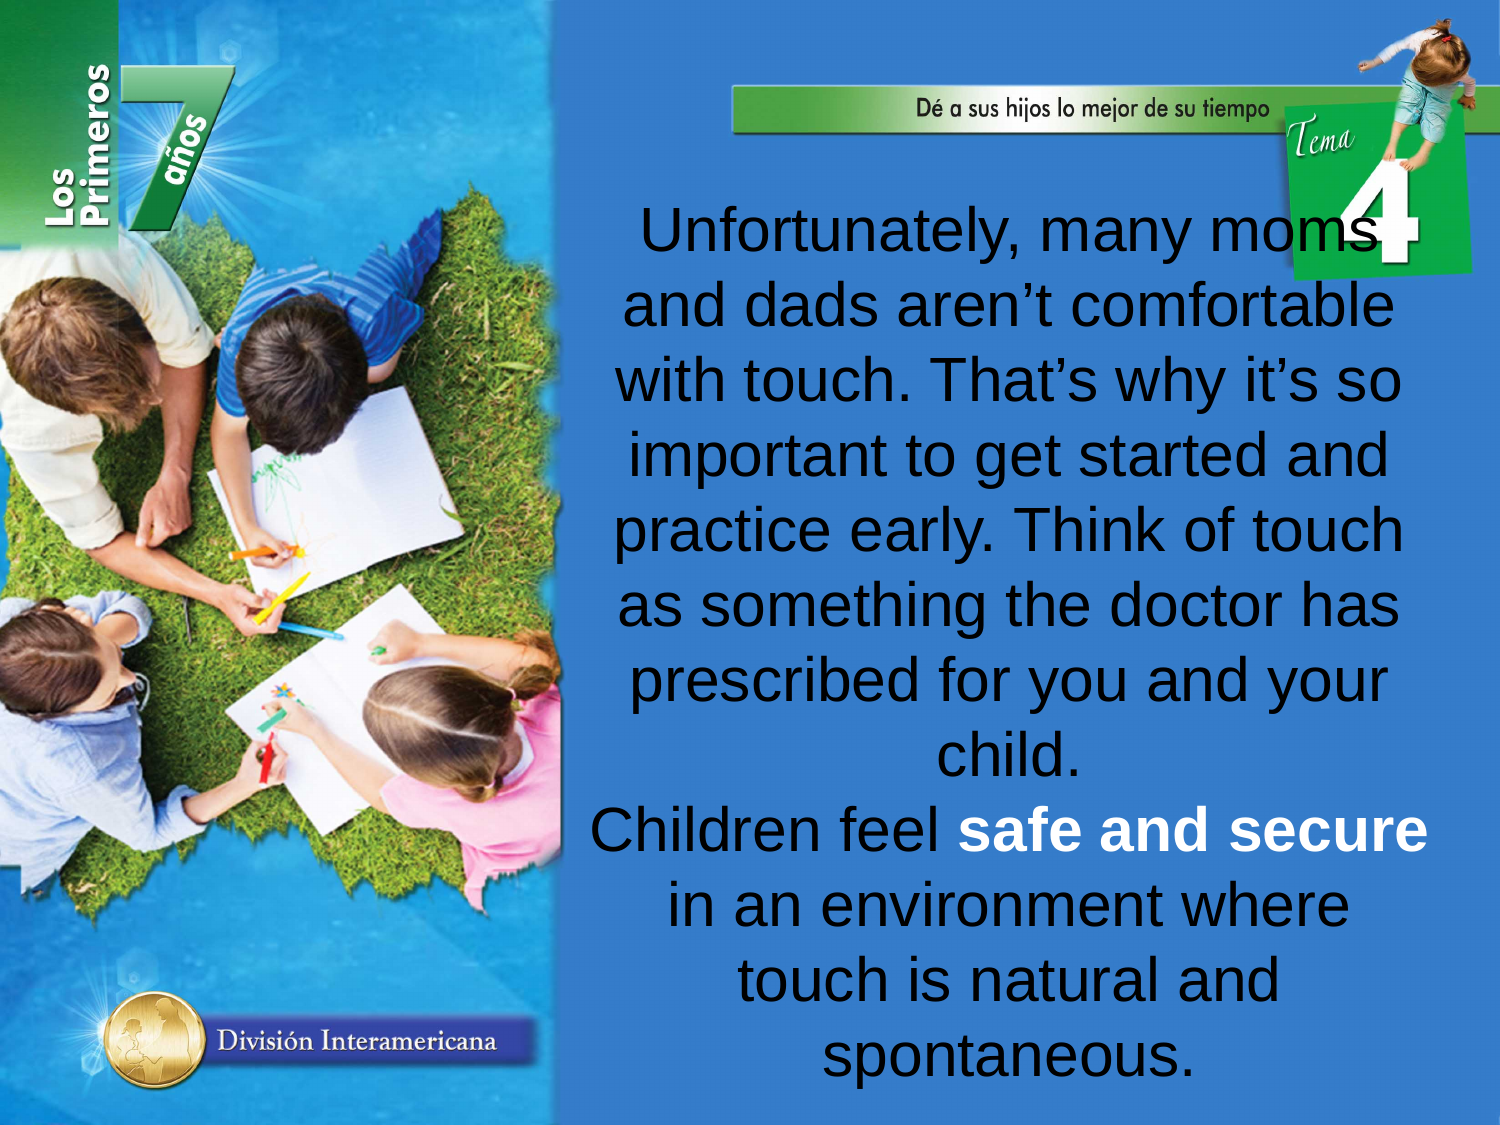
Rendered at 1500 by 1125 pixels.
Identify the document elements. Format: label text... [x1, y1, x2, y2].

text_box Unfortunately, many moms and dads aren’t comfortable with touch. That’s why it’s so important to get started and practice early. Think of touch as something the doctor has prescribed for you and your child. Children feel safe and secure in an environment where touch is natural and spontaneous. [572, 181, 1447, 1096]
picture [0, 0, 1500, 1125]
